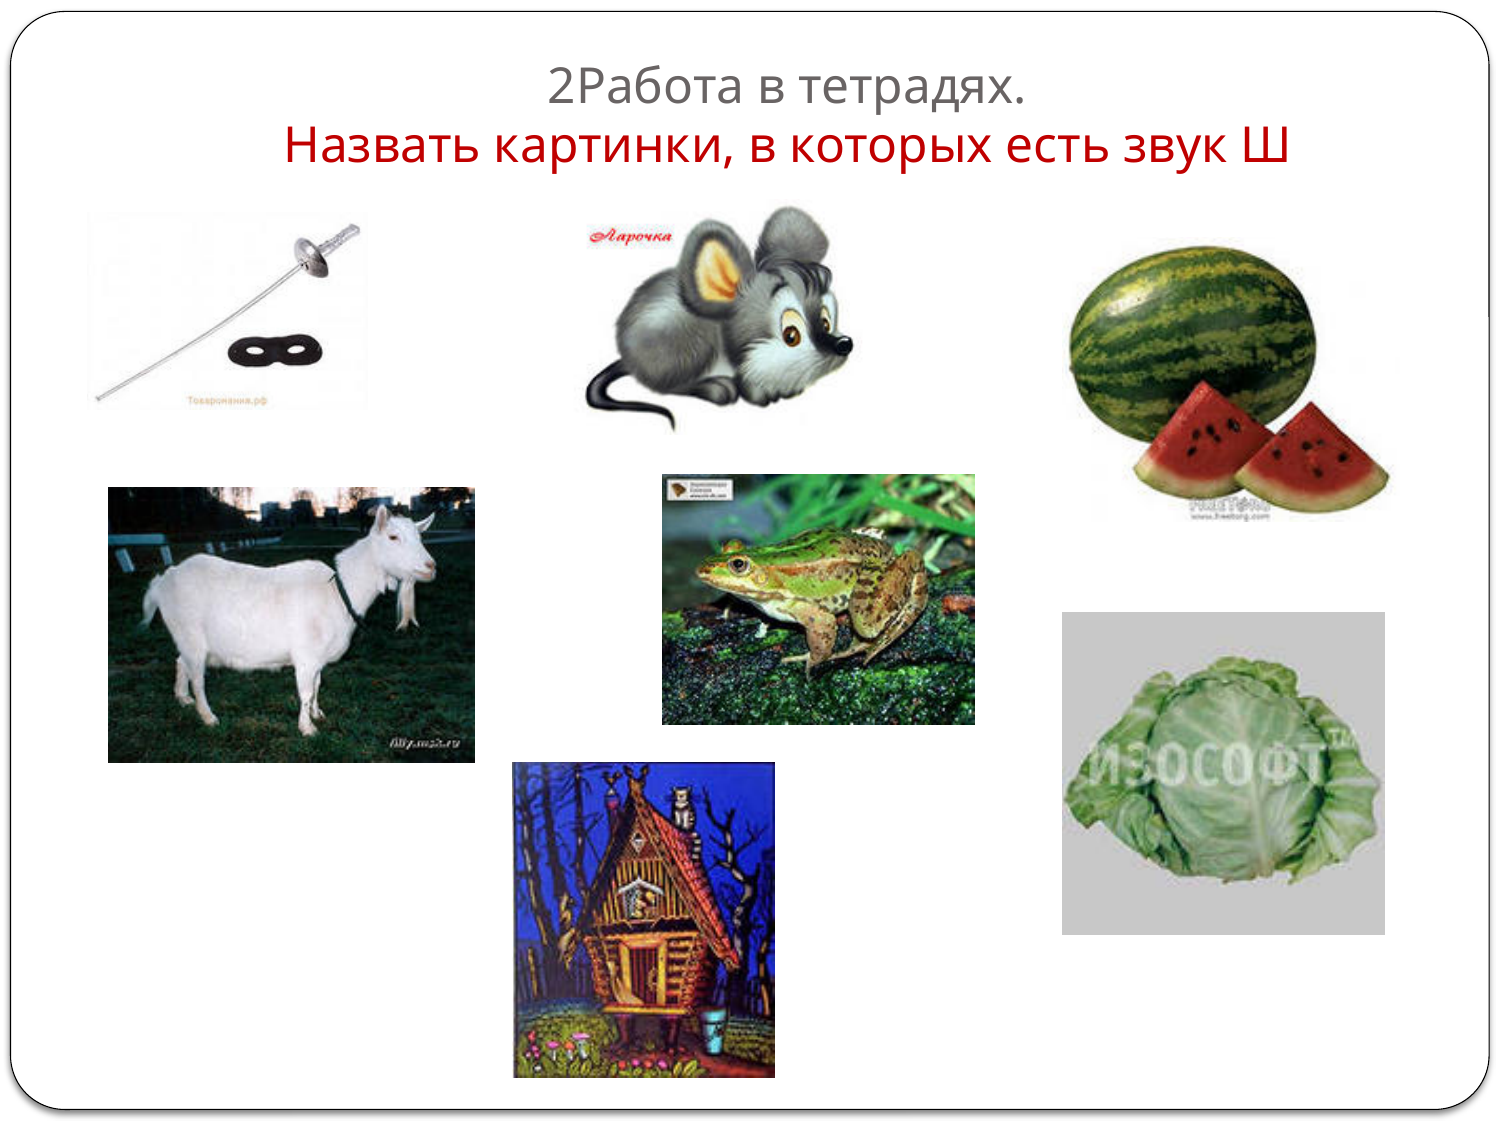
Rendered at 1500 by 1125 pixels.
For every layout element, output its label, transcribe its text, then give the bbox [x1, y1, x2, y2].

title 2Работа в тетрадях. Назвать картинки, в которых есть звук Ш [150, 45, 1425, 188]
picture [1062, 237, 1401, 523]
picture [562, 199, 876, 435]
picture [512, 762, 776, 1078]
picture [108, 487, 476, 763]
picture [662, 474, 976, 725]
picture [1062, 612, 1385, 935]
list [87, 212, 368, 410]
